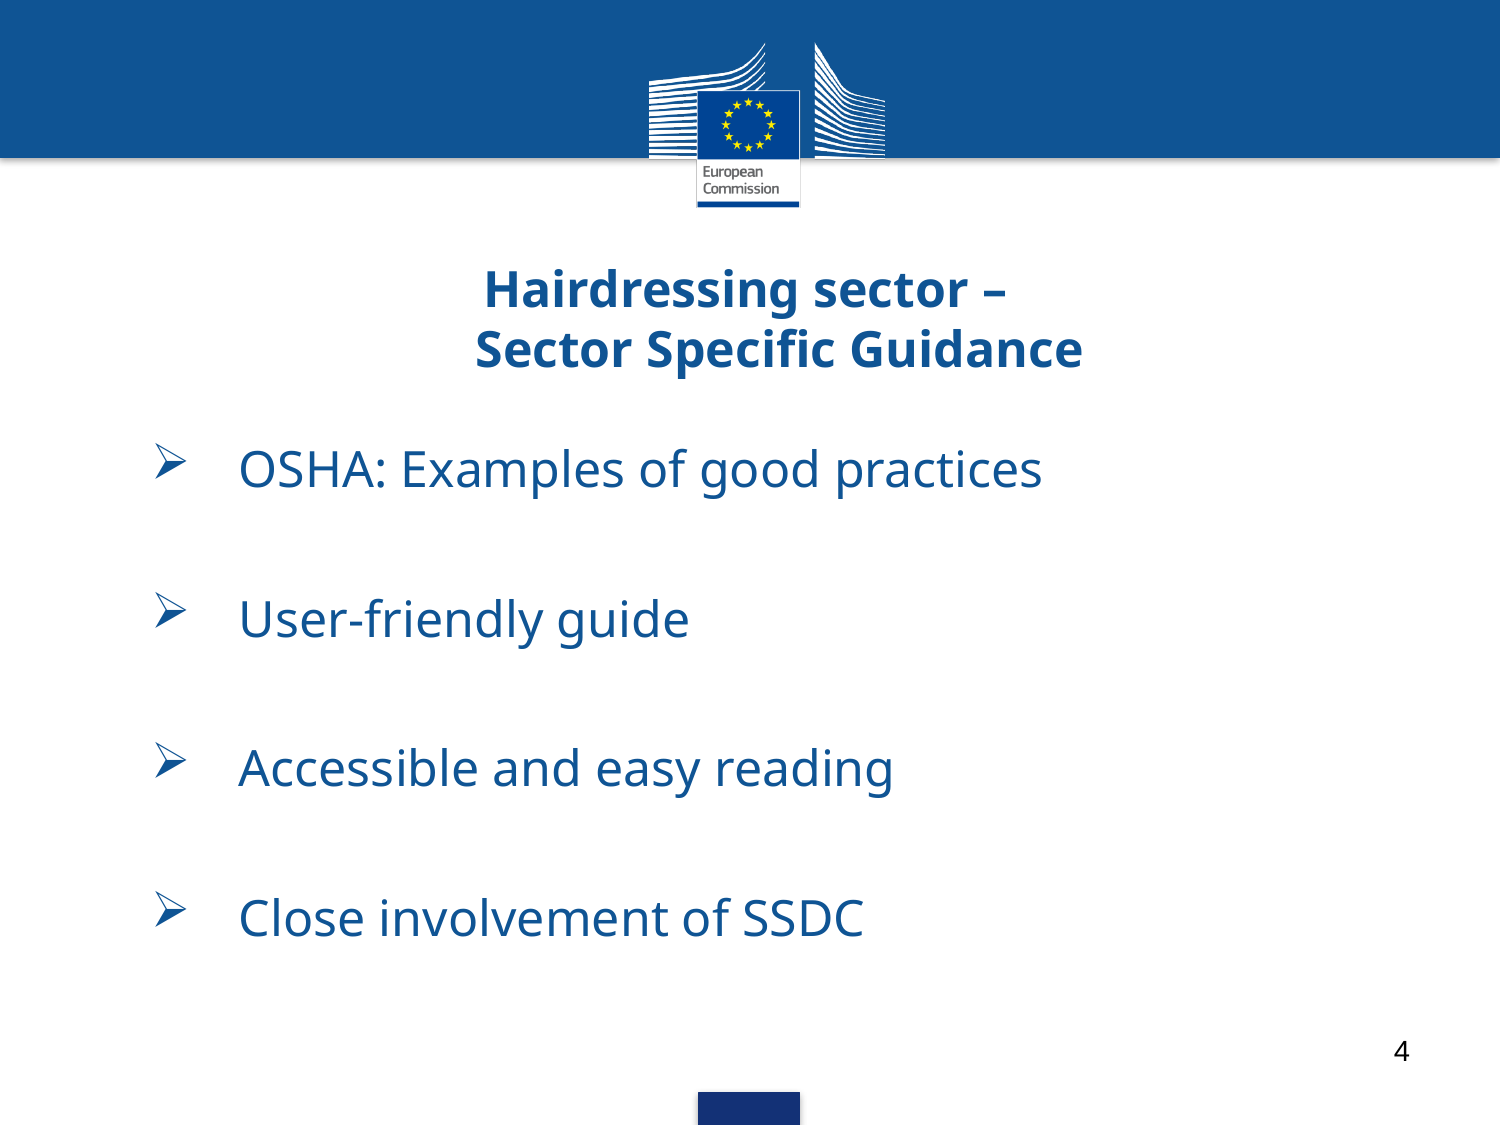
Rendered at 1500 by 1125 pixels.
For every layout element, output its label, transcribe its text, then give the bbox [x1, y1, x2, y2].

list Hairdressing sector – Sector Specific Guidance OSHA: Examples of good practices User-friendly guide Accessible and easy reading Close involvement of SSDC [76, 249, 1427, 1013]
slide_number 4 [1074, 1024, 1425, 1103]
title [64, 219, 1415, 374]
picture [649, 42, 885, 208]
